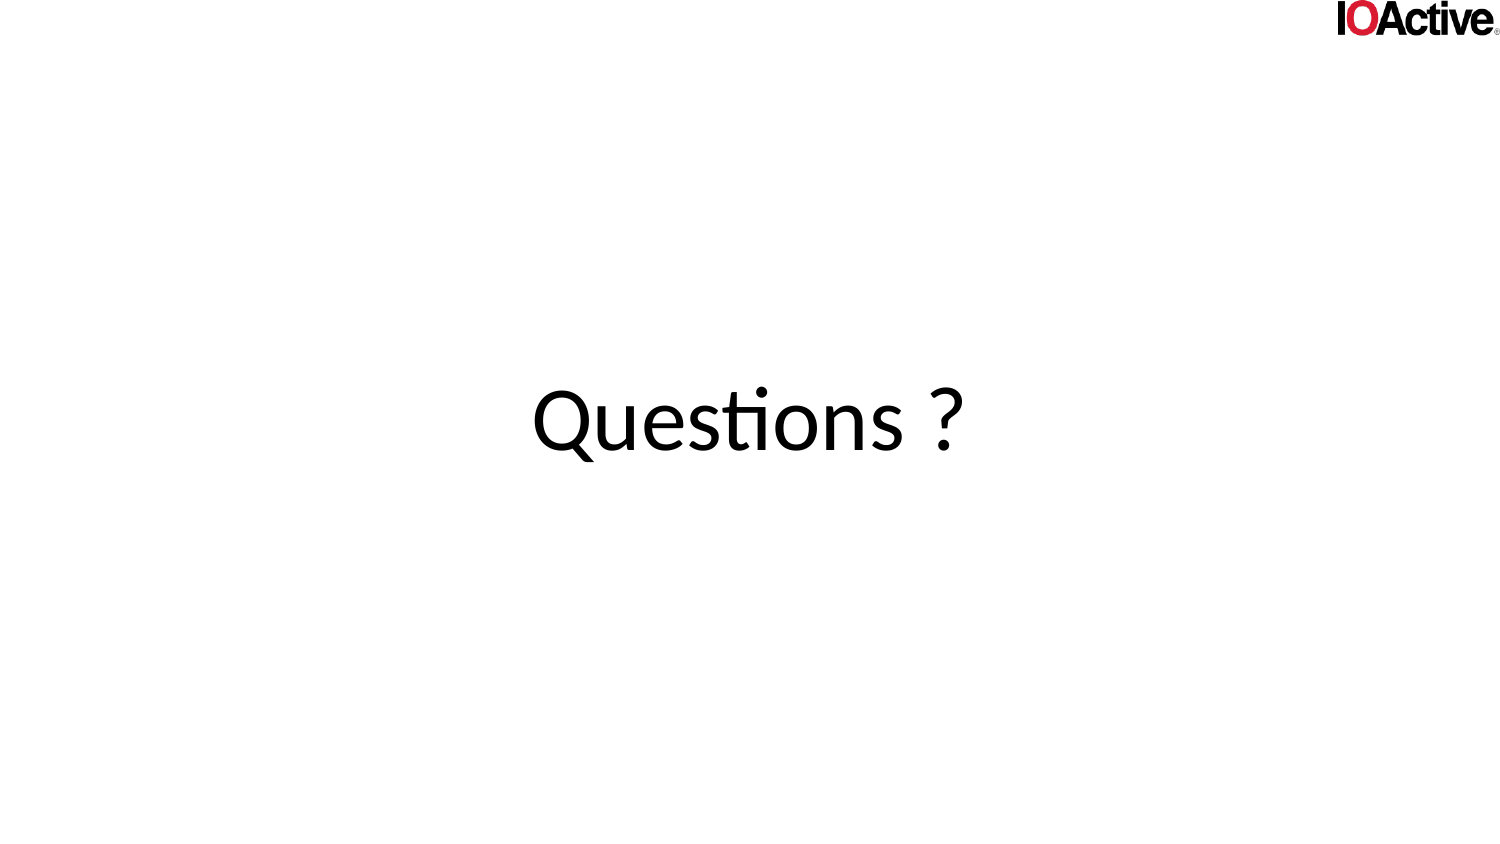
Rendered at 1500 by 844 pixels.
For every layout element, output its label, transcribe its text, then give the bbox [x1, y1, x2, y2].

picture [1337, 0, 1500, 36]
title Questions ? [75, 343, 1425, 485]
